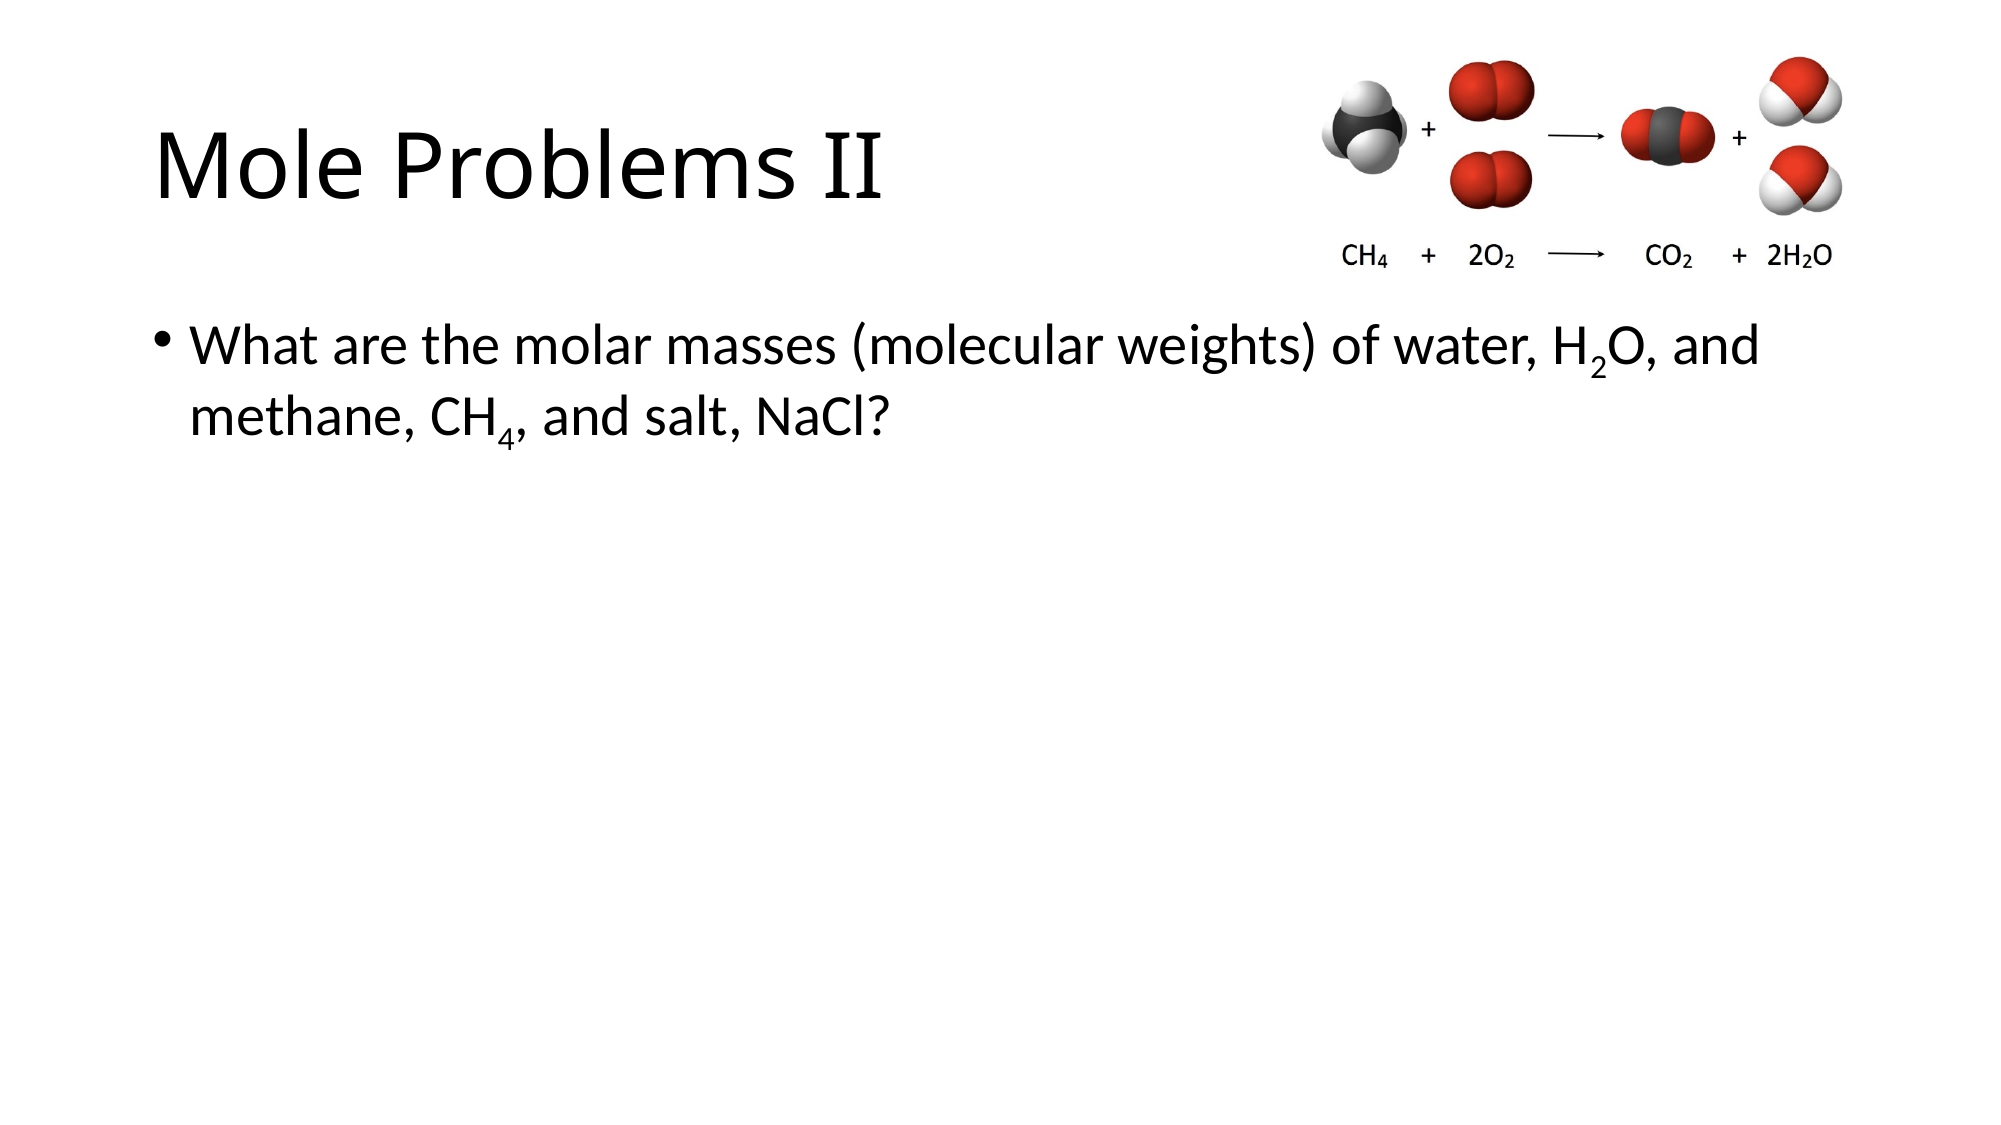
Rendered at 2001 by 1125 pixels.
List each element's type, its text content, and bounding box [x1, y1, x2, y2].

picture [1309, 41, 1863, 289]
list What are the molar masses (molecular weights) of water, H2O, and methane, CH4, and salt, NaCl? [137, 299, 1863, 1014]
title Mole Problems II [137, 59, 1309, 278]
